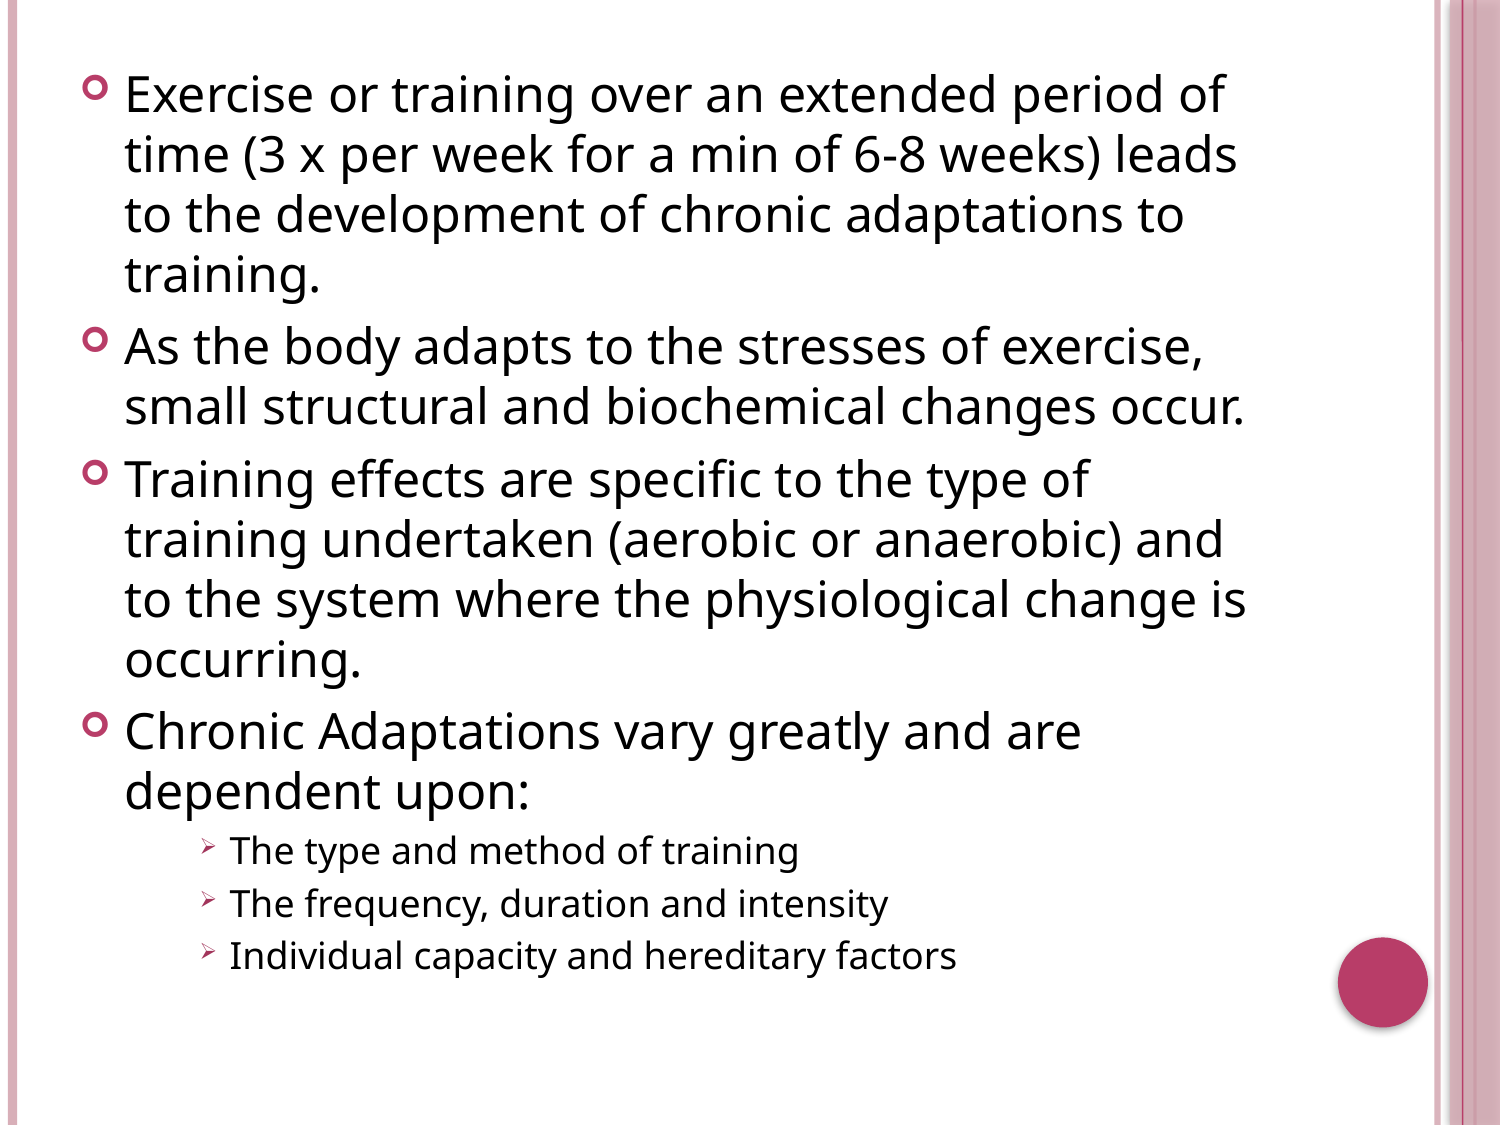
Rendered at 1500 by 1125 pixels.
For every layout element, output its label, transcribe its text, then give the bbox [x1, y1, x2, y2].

list Exercise or training over an extended period of time (3 x per week for a min of 6-8 weeks) leads to the development of chronic adaptations to training. As the body adapts to the stresses of exercise, small structural and biochemical changes occur. Training effects are specific to the type of training undertaken (aerobic or anaerobic) and to the system where the physiological change is occurring. Chronic Adaptations vary greatly and are dependent upon: The type and method of training The frequency, duration and intensity Individual capacity and hereditary factors [64, 54, 1300, 1062]
